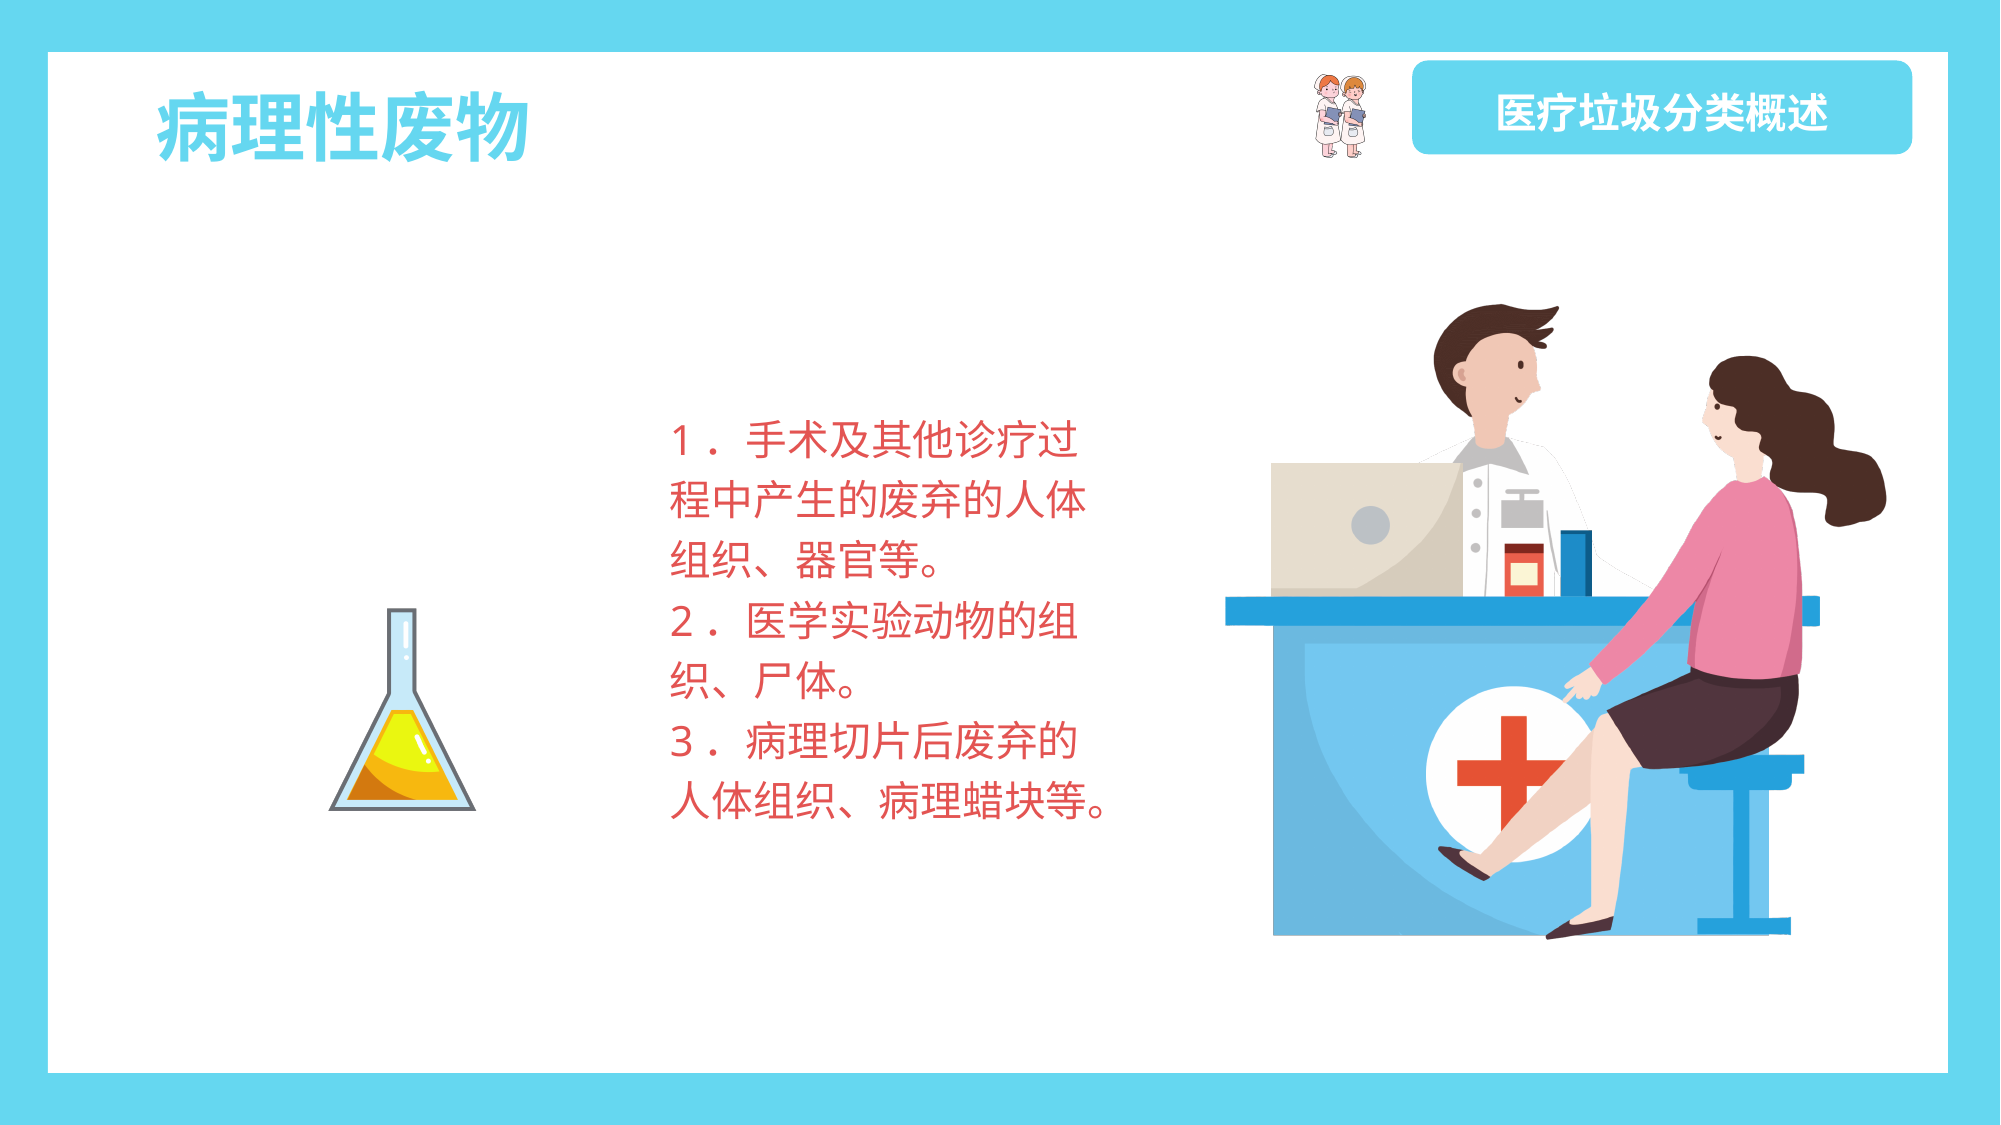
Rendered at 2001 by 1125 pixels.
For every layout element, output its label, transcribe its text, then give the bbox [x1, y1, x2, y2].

text_box 病理性废物 [41, 54, 645, 178]
picture [1209, 276, 1893, 959]
picture [159, 503, 656, 855]
text_box 1．手术及其他诊疗过程中产生的废弃的人体组织、器官等。 2．医学实验动物的组织、尸体。 3．病理切片后废弃的人体组织、病理蜡块等。 [655, 396, 1112, 833]
text_box 医疗垃圾分类概述 [1411, 59, 1914, 156]
picture [1272, 64, 1416, 167]
